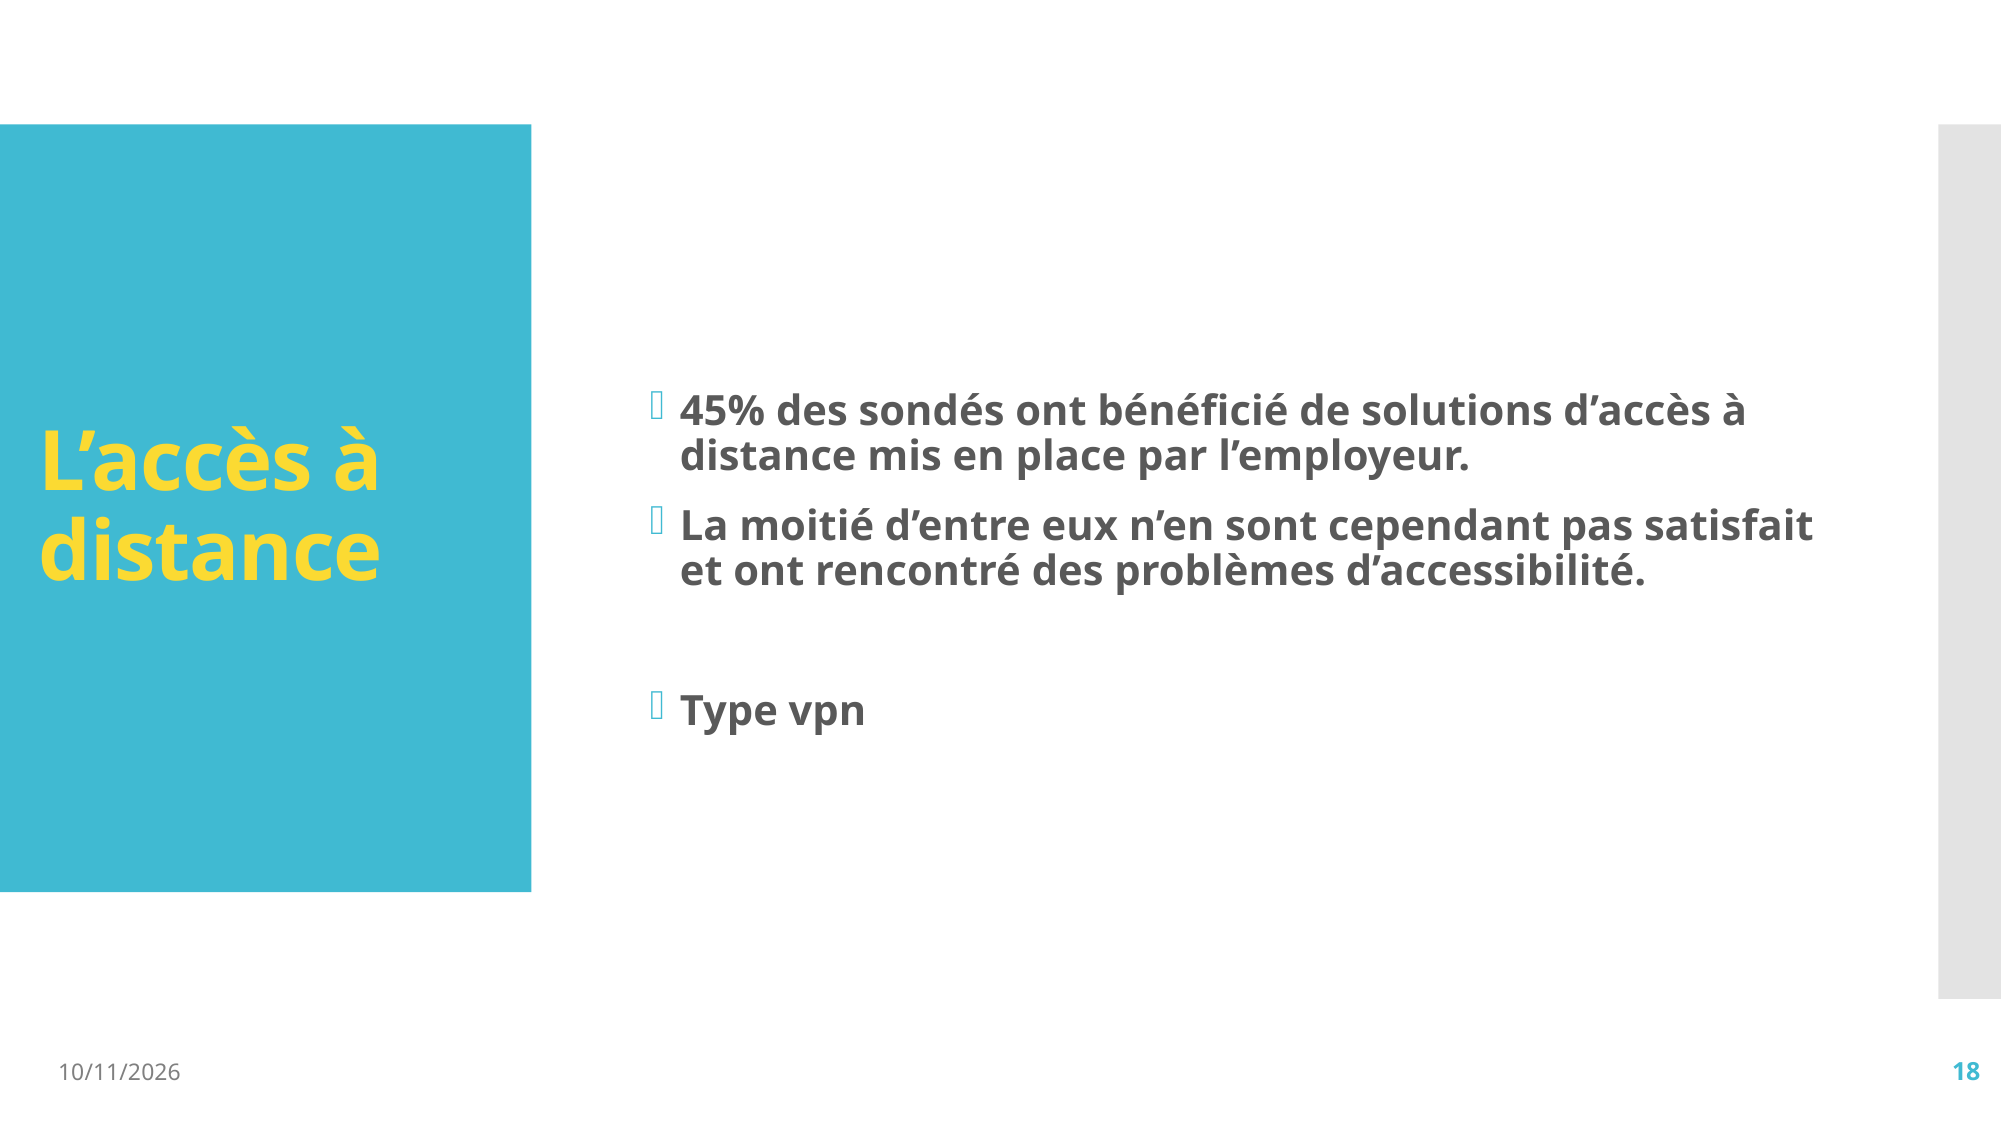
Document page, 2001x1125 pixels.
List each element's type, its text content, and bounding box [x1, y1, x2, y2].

title L’accès à distance [23, 130, 508, 886]
slide_number 18 [1744, 1042, 1996, 1103]
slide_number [43, 1042, 493, 1103]
list 45% des sondés ont bénéficié de solutions d’accès à distance mis en place par l’employeur. La moitié d’entre eux n’en sont cependant pas satisfait et ont rencontré des problèmes d’accessibilité. Type vpn [634, 141, 1835, 982]
